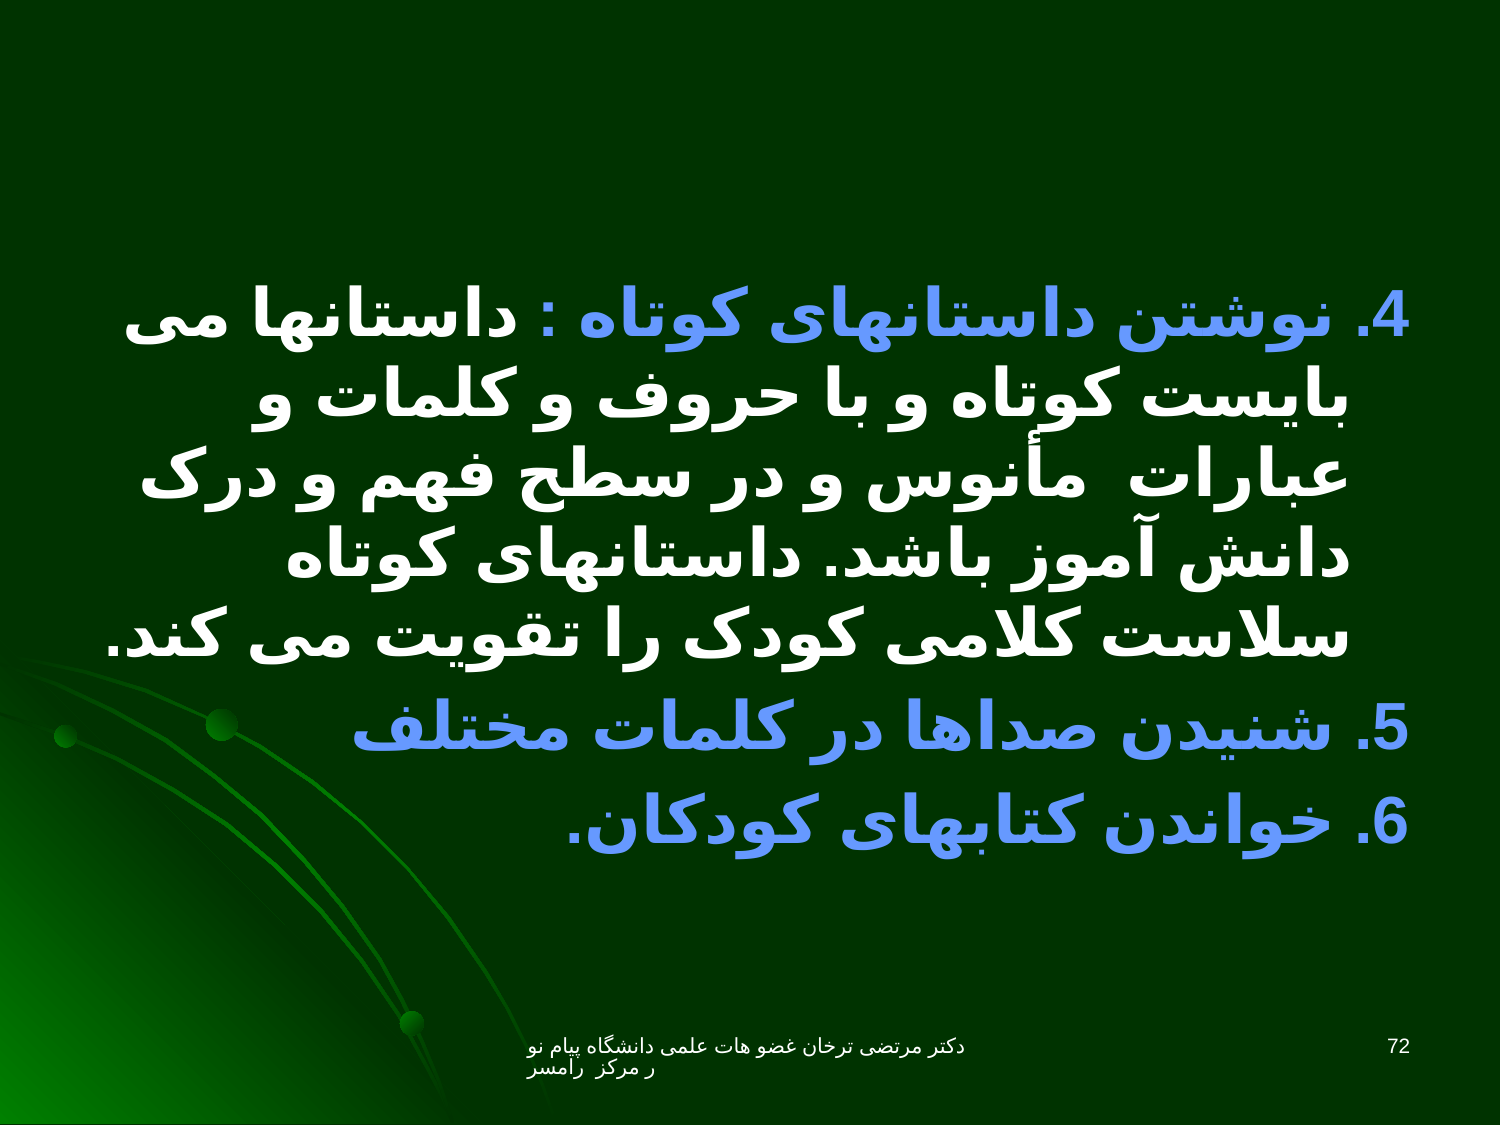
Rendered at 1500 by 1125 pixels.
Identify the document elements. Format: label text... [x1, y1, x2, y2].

slide_number 72 [1074, 1024, 1426, 1101]
list 4. نوشتن داستانهای کوتاه : داستانها می بایست کوتاه و با حروف و کلمات و عبارات مأنوس و در سطح فهم و درک دانش آموز باشد. داستانهای کوتاه سلاست کلامی کودک را تقویت می کند. 5. شنیدن صداها در کلمات مختلف 6. خواندن کتابهای کودکان. [74, 262, 1426, 1006]
footer دکتر مرتضی ترخان غضو هات علمی دانشگاه پیام نور مرکز رامسر [512, 1024, 988, 1101]
